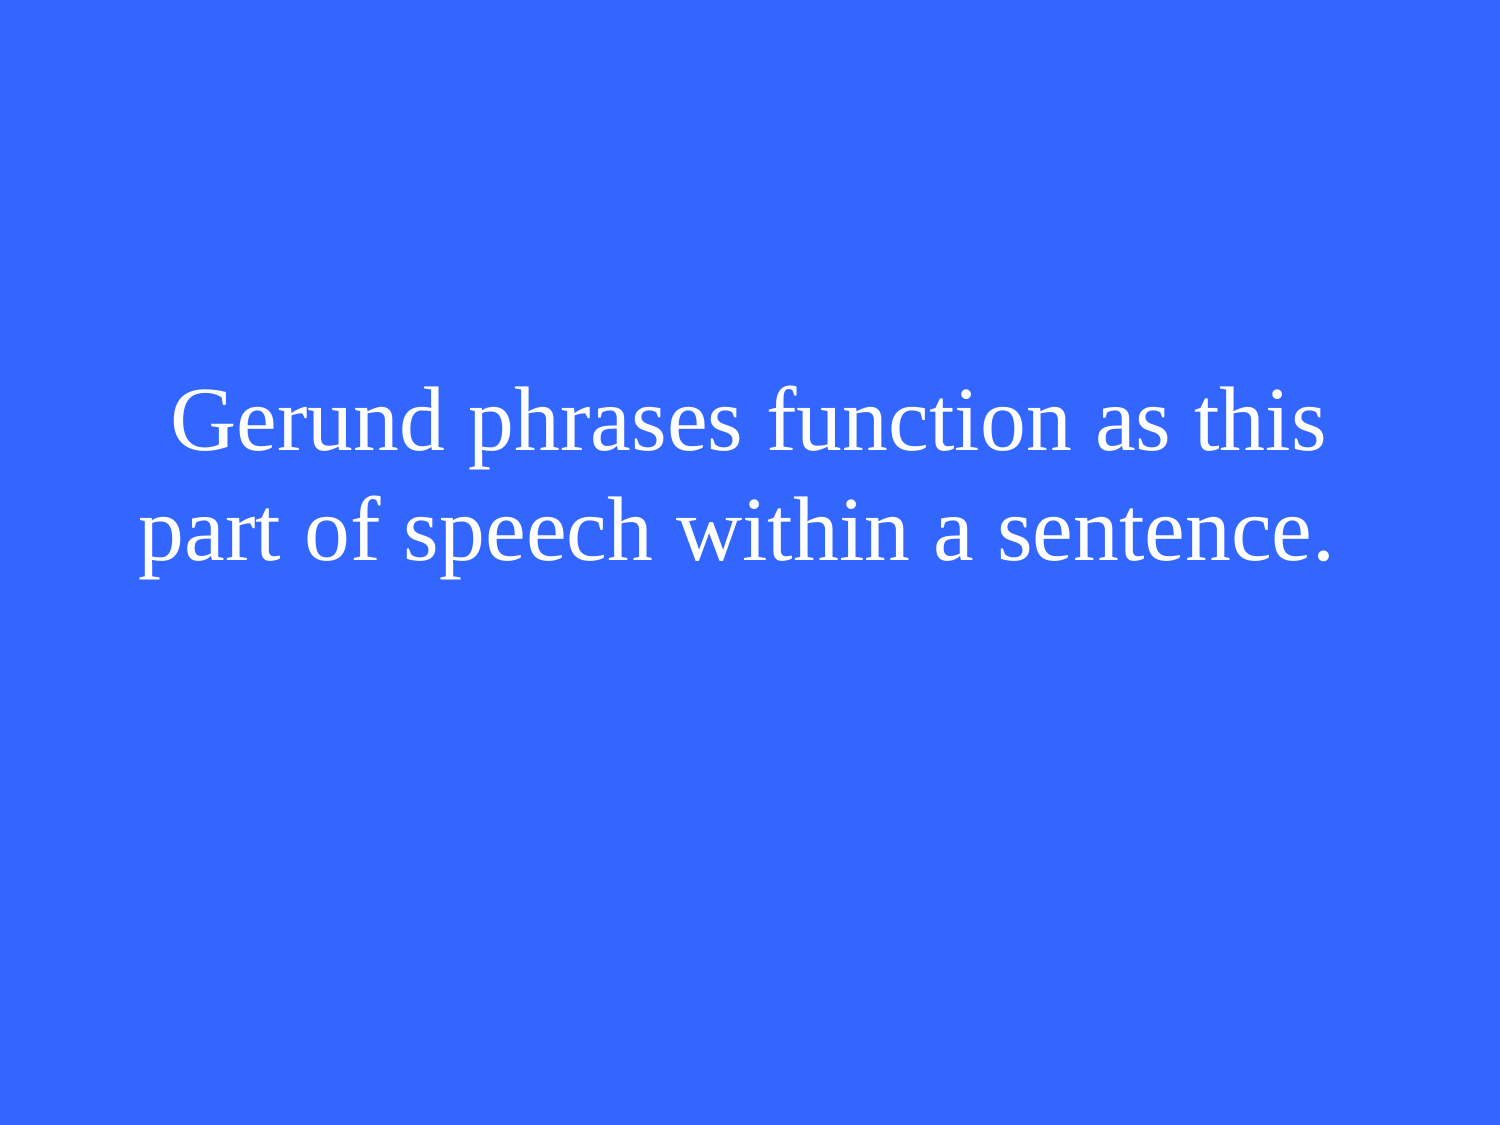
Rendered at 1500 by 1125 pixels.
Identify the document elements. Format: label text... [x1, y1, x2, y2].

title Gerund phrases function as this part of speech within a sentence. [112, 374, 1388, 563]
